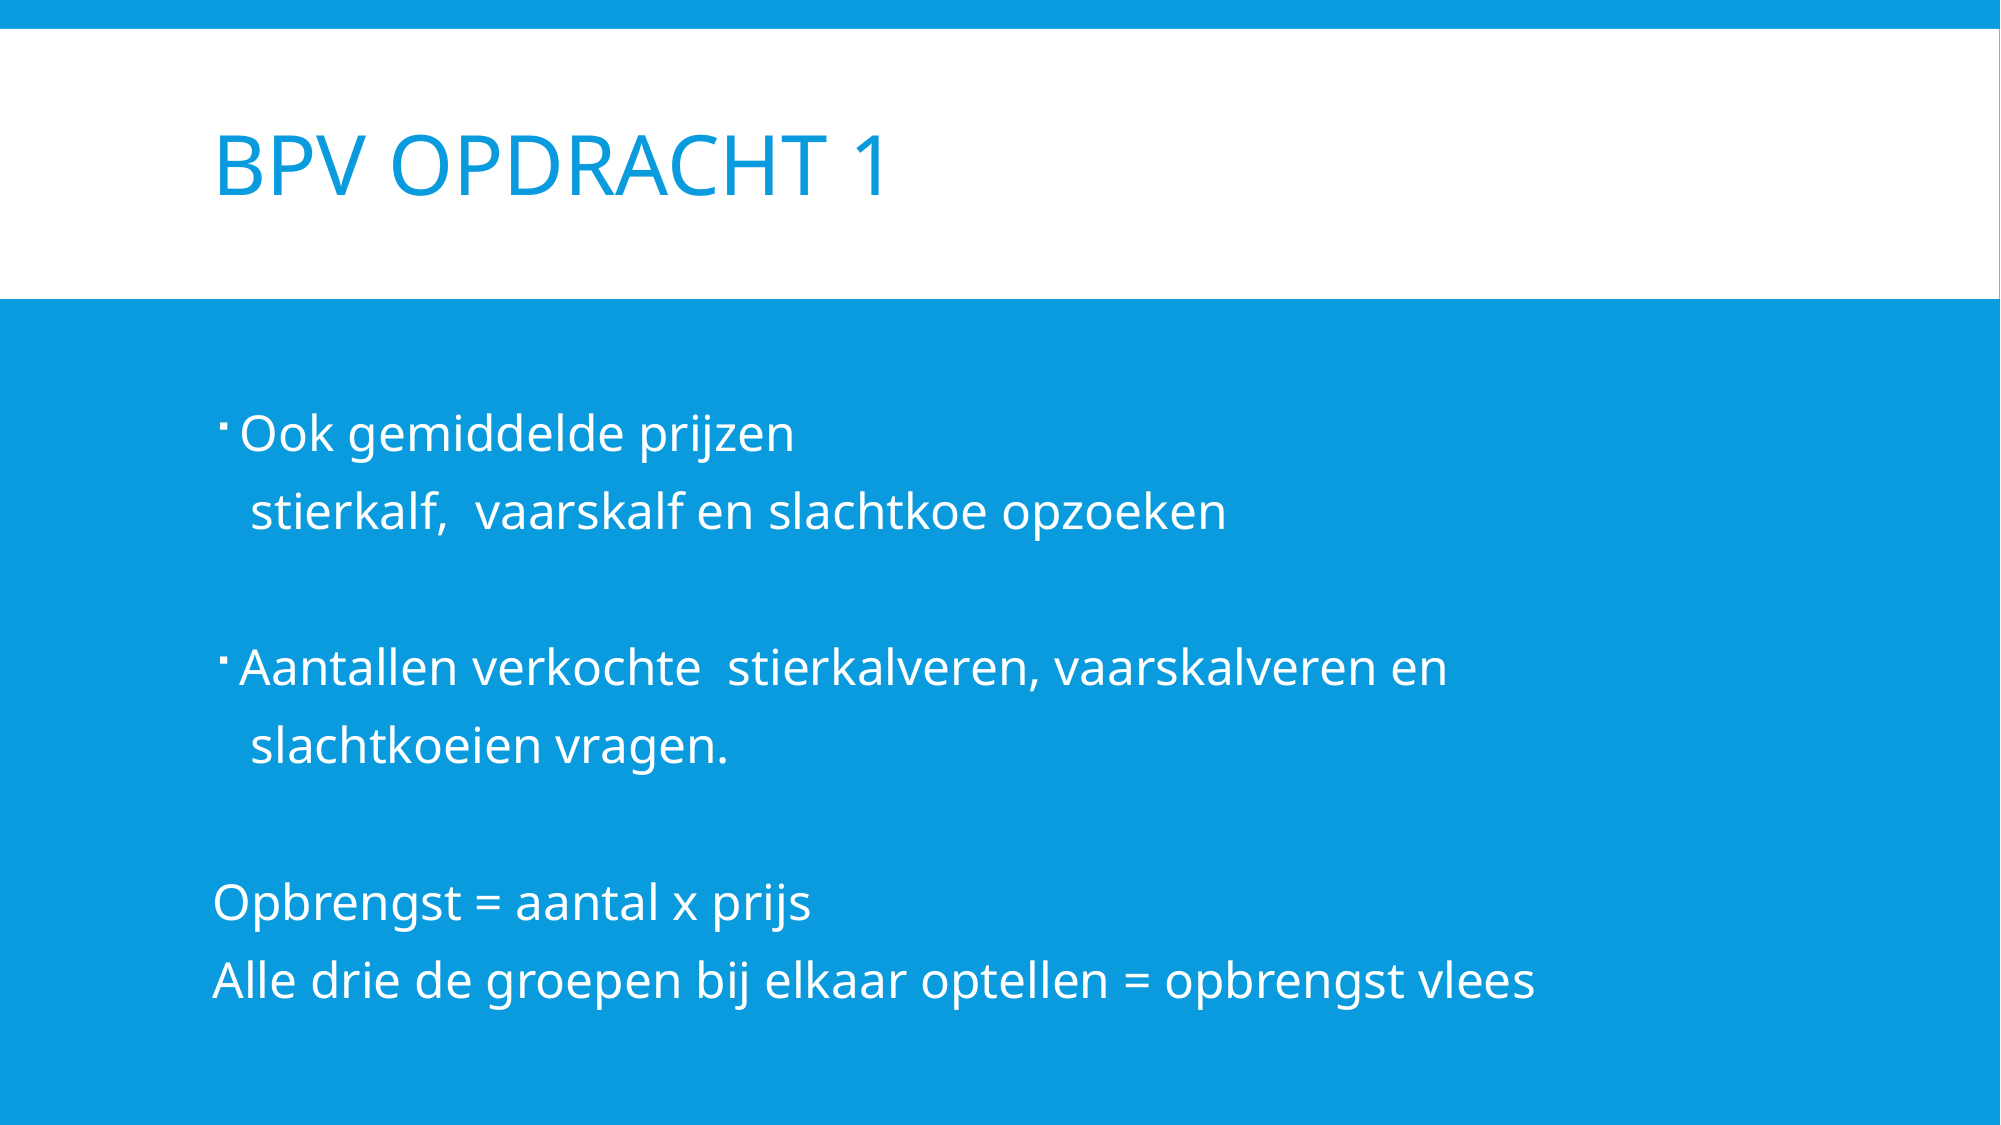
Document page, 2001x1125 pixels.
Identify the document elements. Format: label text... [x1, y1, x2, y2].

list Ook gemiddelde prijzen stierkalf, vaarskalf en slachtkoe opzoeken Aantallen verkochte stierkalveren, vaarskalveren en slachtkoeien vragen. Opbrengst = aantal x prijs Alle drie de groepen bij elkaar optellen = opbrengst vlees [197, 329, 1803, 1020]
title BPV opdracht 1 [197, 46, 1803, 295]
